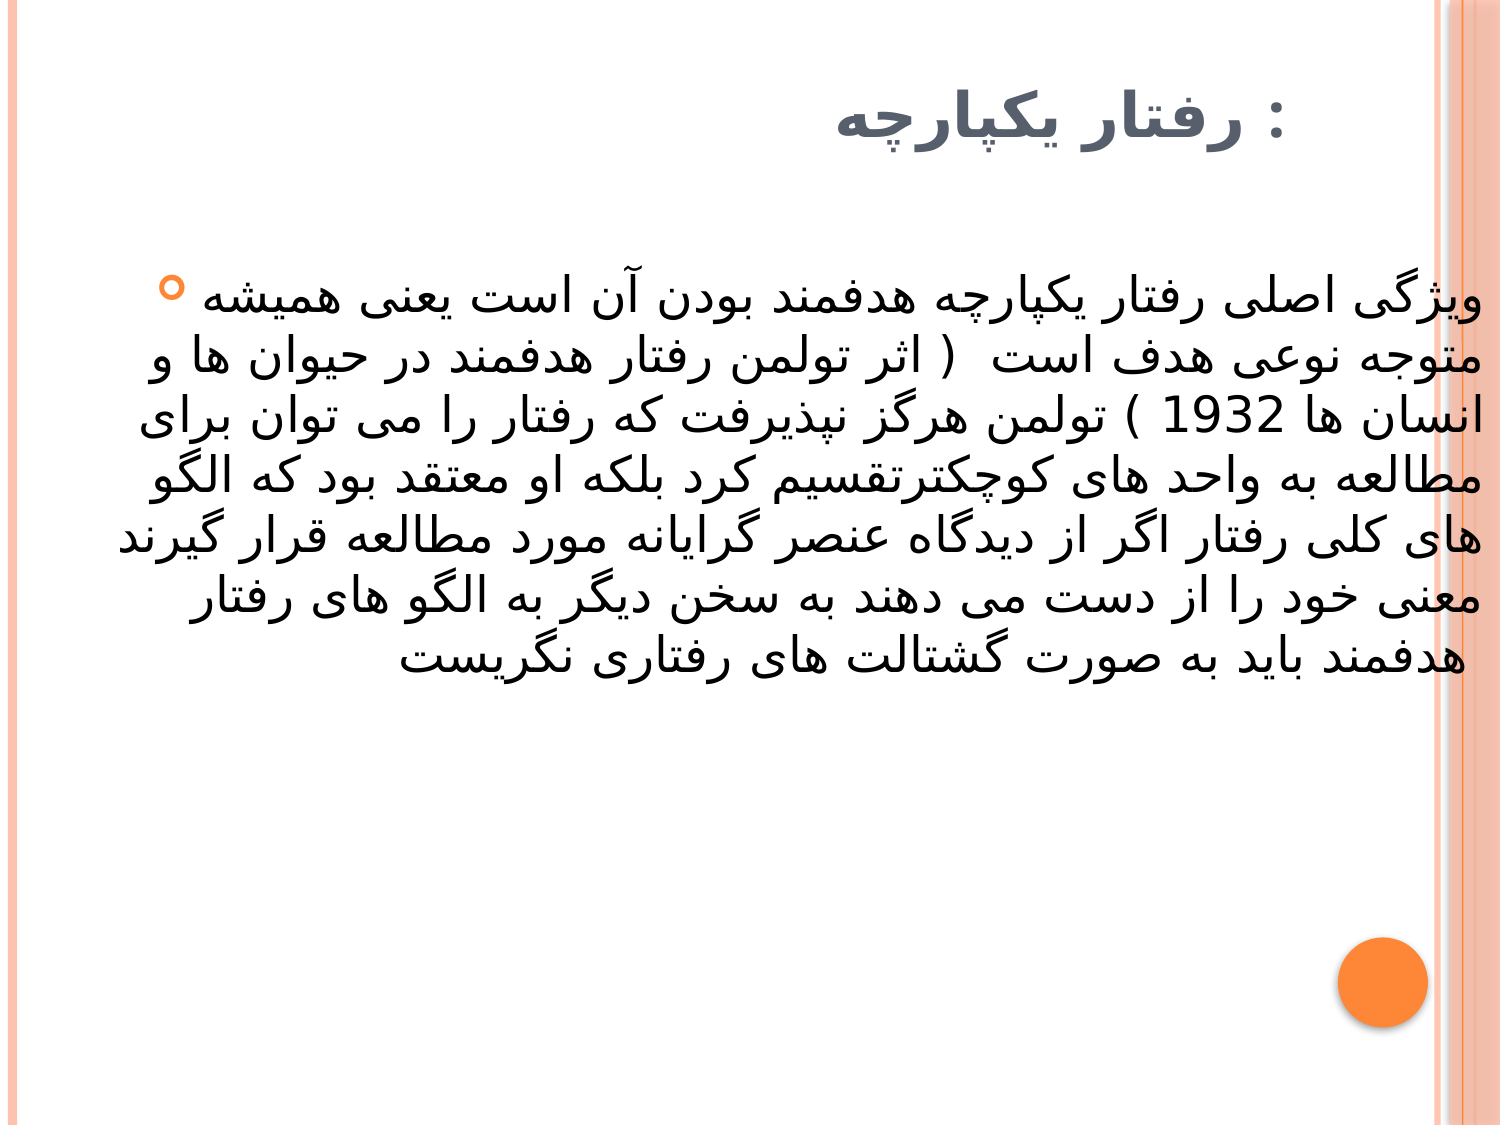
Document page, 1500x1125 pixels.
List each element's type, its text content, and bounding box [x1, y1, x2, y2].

list ویژگی اصلی رفتار یکپارچه هدفمند بودن آن است یعنی همیشه متوجه نوعی هدف است ( اثر تولمن رفتار هدفمند در حیوان ها و انسان ها 1932 ) تولمن هرگز نپذیرفت که رفتار را می توان برای مطالعه به واحد های کوچکترتقسیم کرد بلکه او معتقد بود که الگو های کلی رفتار اگر از دیدگاه عنصر گرایانه مورد مطالعه قرار گیرند معنی خود را از دست می دهند به سخن دیگر به الگو های رفتار هدفمند باید به صورت گشتالت های رفتاری نگریست [50, 254, 1500, 1067]
title رفتار یکپارچه : [75, 45, 1300, 233]
